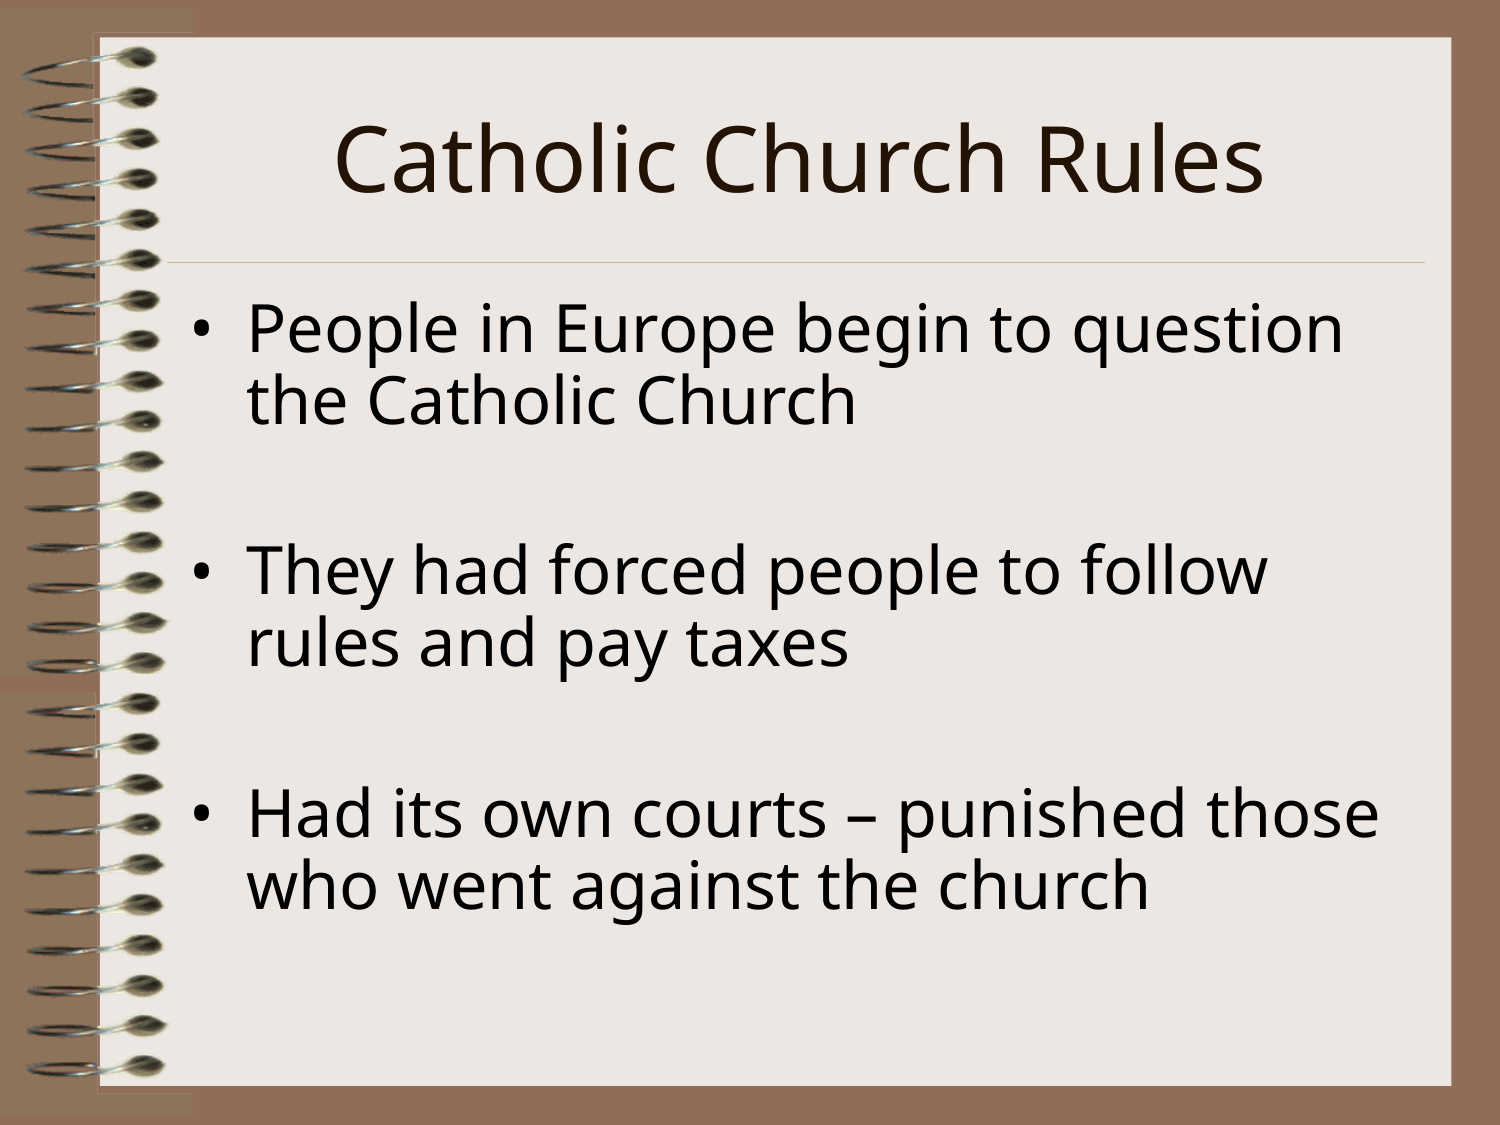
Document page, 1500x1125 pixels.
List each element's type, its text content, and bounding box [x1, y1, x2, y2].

list People in Europe begin to question the Catholic Church They had forced people to follow rules and pay taxes Had its own courts – punished those who went against the church [174, 287, 1425, 963]
title Catholic Church Rules [174, 62, 1425, 250]
picture [0, 8, 194, 674]
picture [0, 692, 194, 1115]
